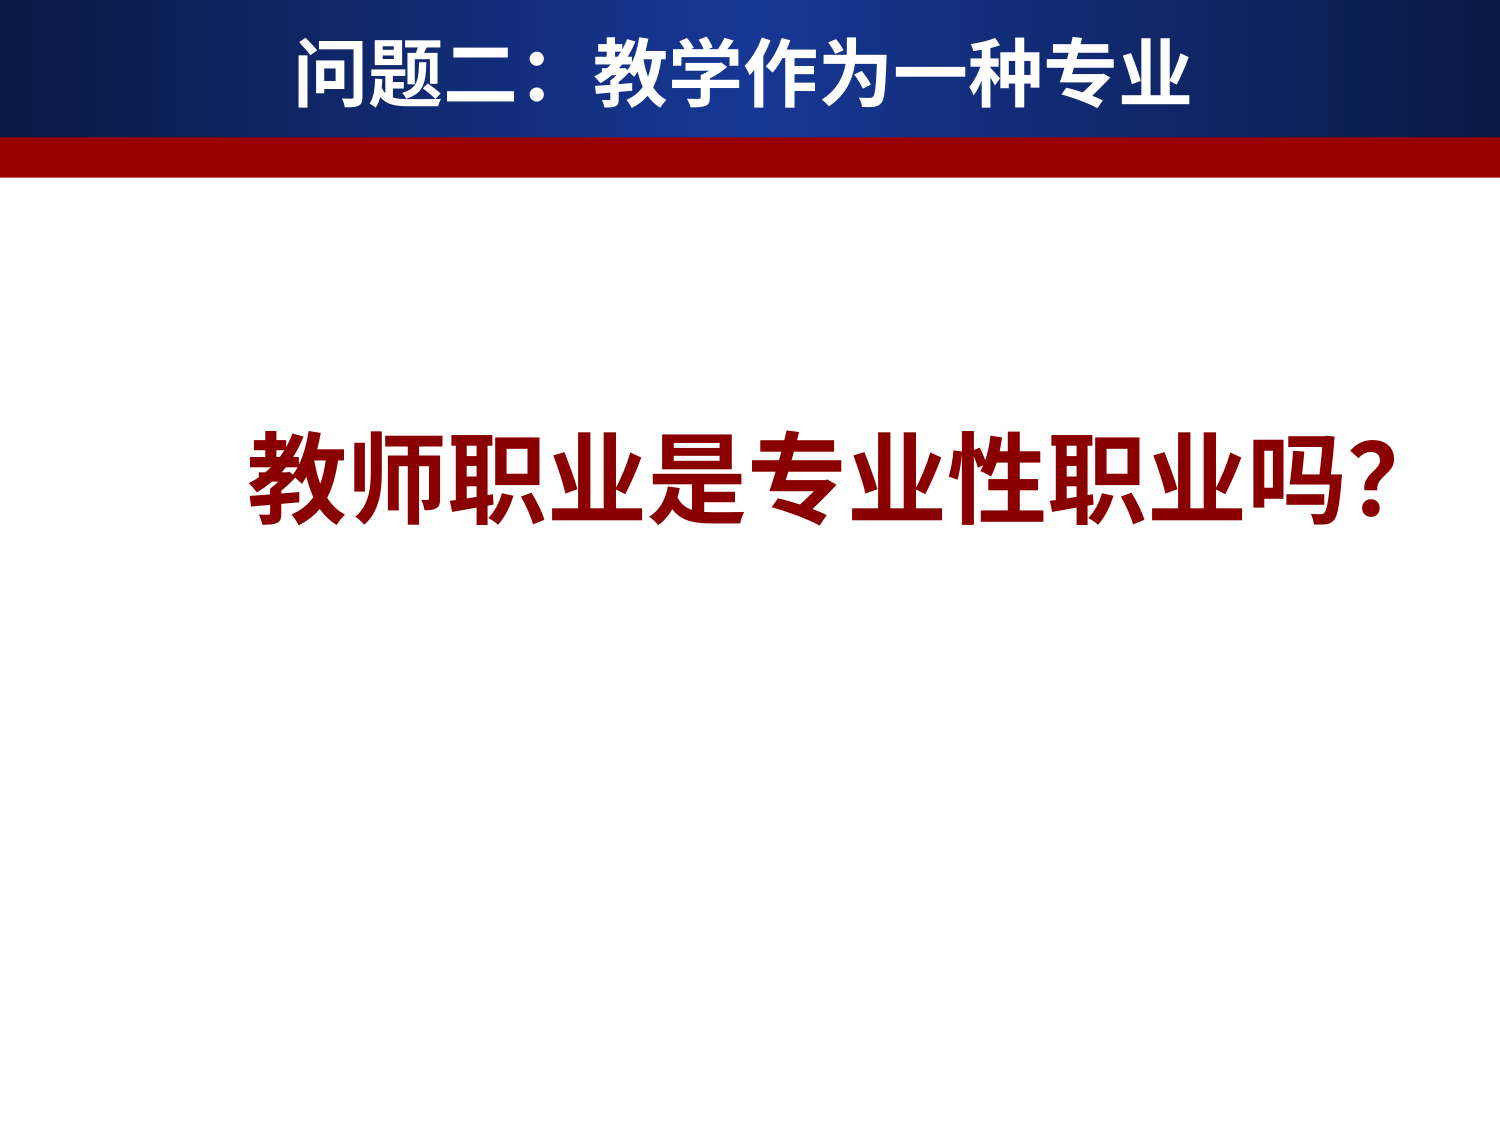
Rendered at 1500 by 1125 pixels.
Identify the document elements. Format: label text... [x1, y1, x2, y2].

list 教师职业是专业性职业吗？ [206, 432, 1388, 575]
title 问题二：教学作为一种专业 [50, 24, 1438, 118]
